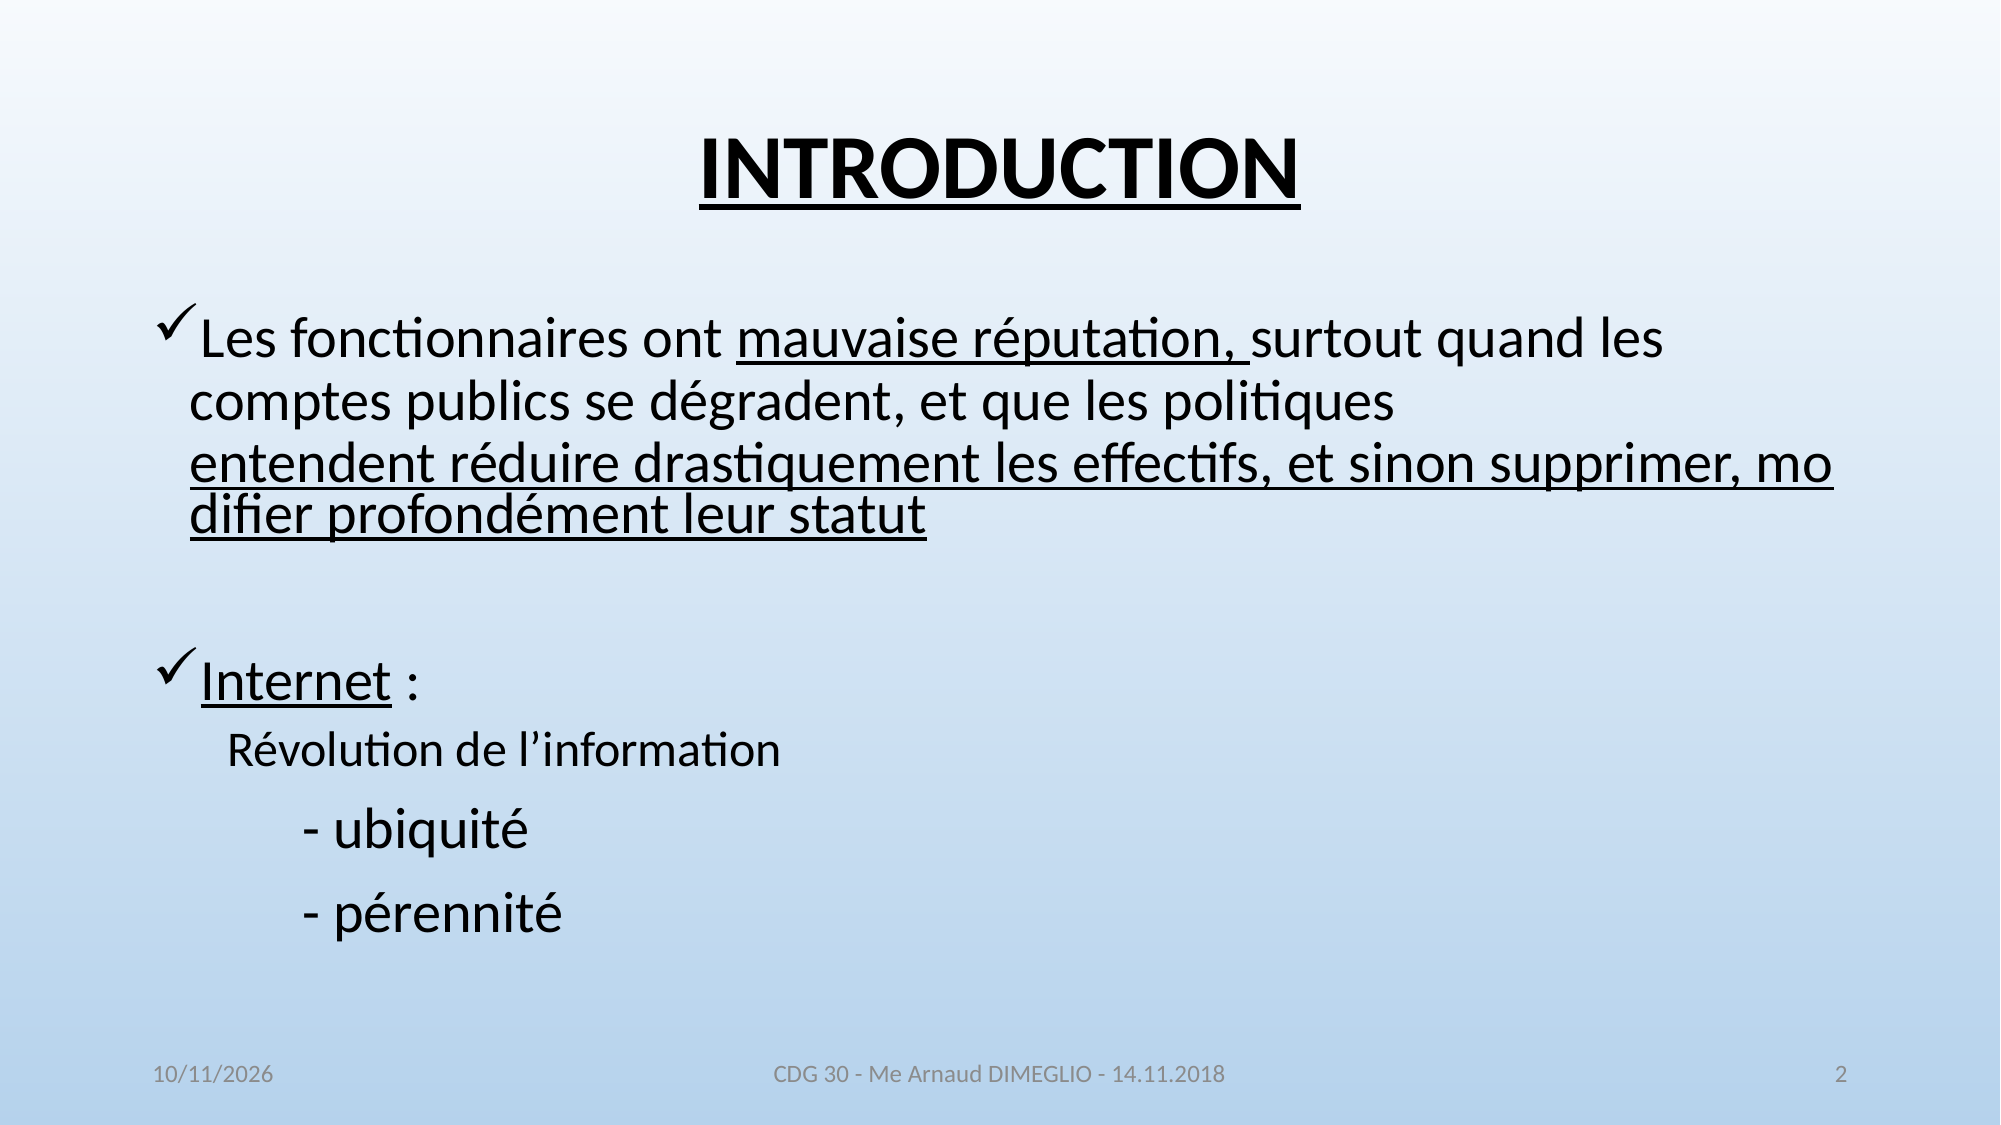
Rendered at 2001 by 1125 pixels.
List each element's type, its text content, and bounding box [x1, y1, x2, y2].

list Les fonctionnaires ont mauvaise réputation, surtout quand les comptes publics se dégradent, et que les politiques entendent réduire drastiquement les effectifs, et sinon supprimer, modifier profondément leur statut Internet : Révolution de l’information - ubiquité - pérennité [137, 299, 1863, 1014]
slide_number 2 [1412, 1042, 1863, 1103]
footer CDG 30 - Me Arnaud DIMEGLIO - 14.11.2018 [662, 1042, 1338, 1103]
title INTRODUCTION [137, 59, 1863, 278]
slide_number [137, 1042, 588, 1103]
